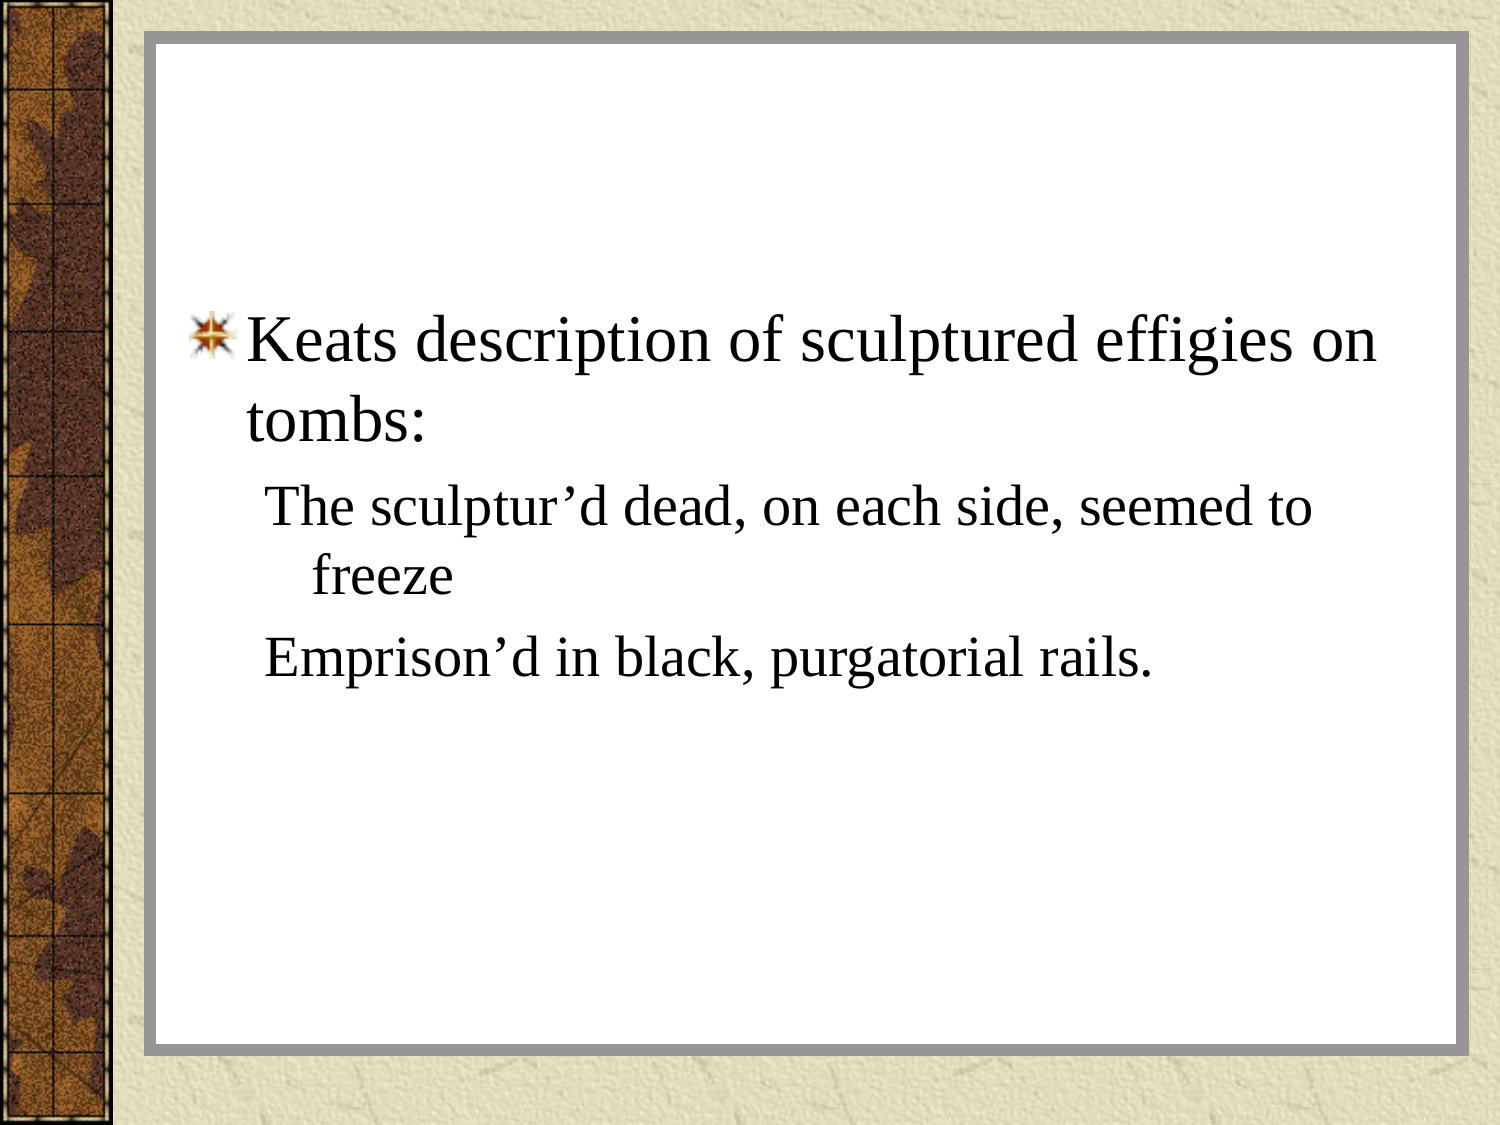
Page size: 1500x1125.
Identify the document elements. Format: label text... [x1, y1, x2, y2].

picture [0, 0, 1500, 1125]
list Keats description of sculptured effigies on tombs: The sculptur’d dead, on each side, seemed to freeze Emprison’d in black, purgatorial rails. [174, 287, 1450, 963]
